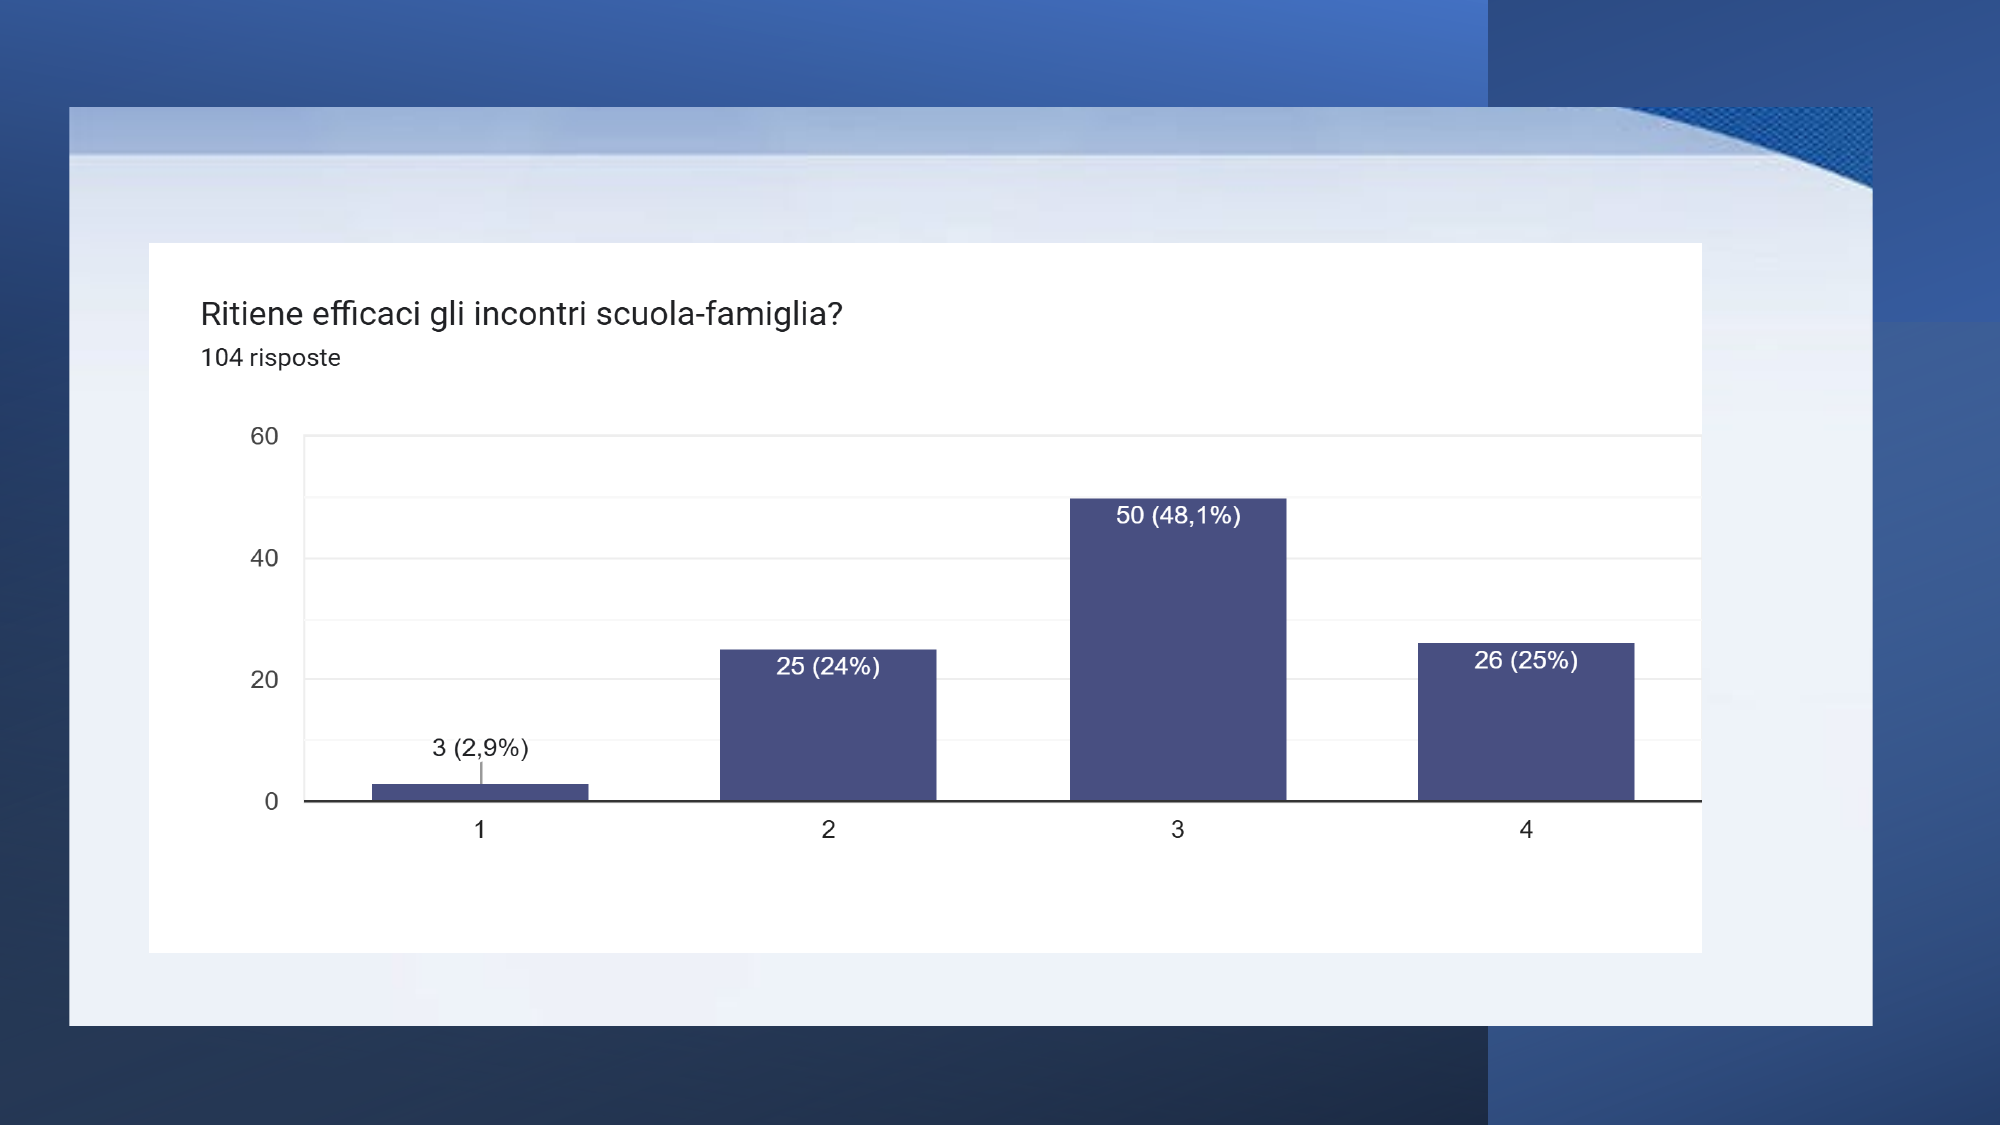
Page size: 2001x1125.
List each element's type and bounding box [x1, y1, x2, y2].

text_box [0, 0, 1489, 321]
text_box [1489, 0, 2000, 321]
picture [69, 106, 1873, 1026]
text_box [0, 321, 2000, 1125]
